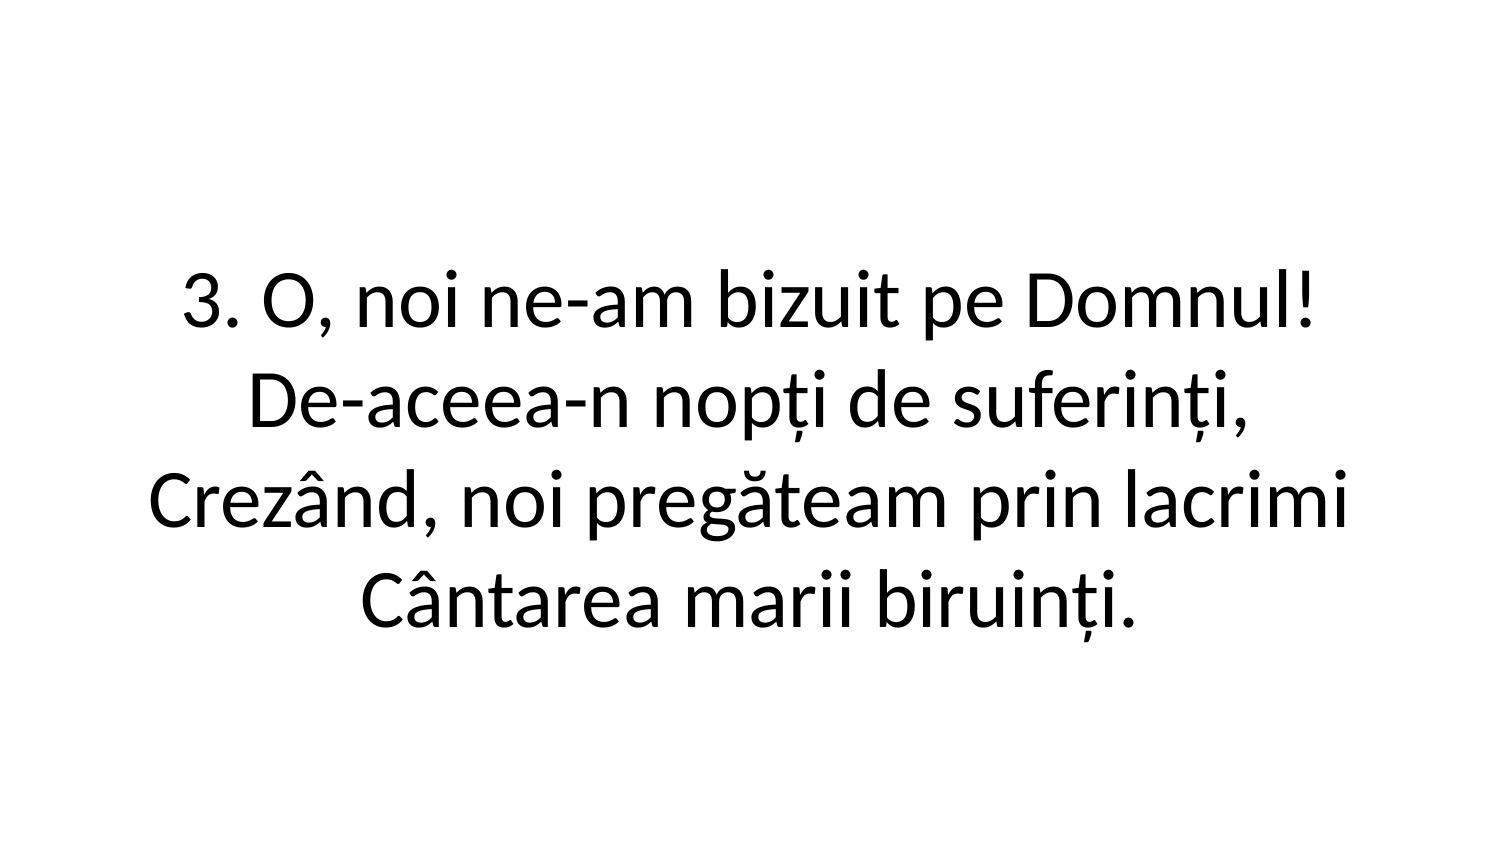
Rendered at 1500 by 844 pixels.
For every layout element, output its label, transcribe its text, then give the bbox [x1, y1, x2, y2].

text_box 3. O, noi ne-am bizuit pe Domnul! De-aceea-n nopți de suferinți, Crezând, noi pregăteam prin lacrimi Cântarea marii biruinți. [133, 192, 1367, 652]
